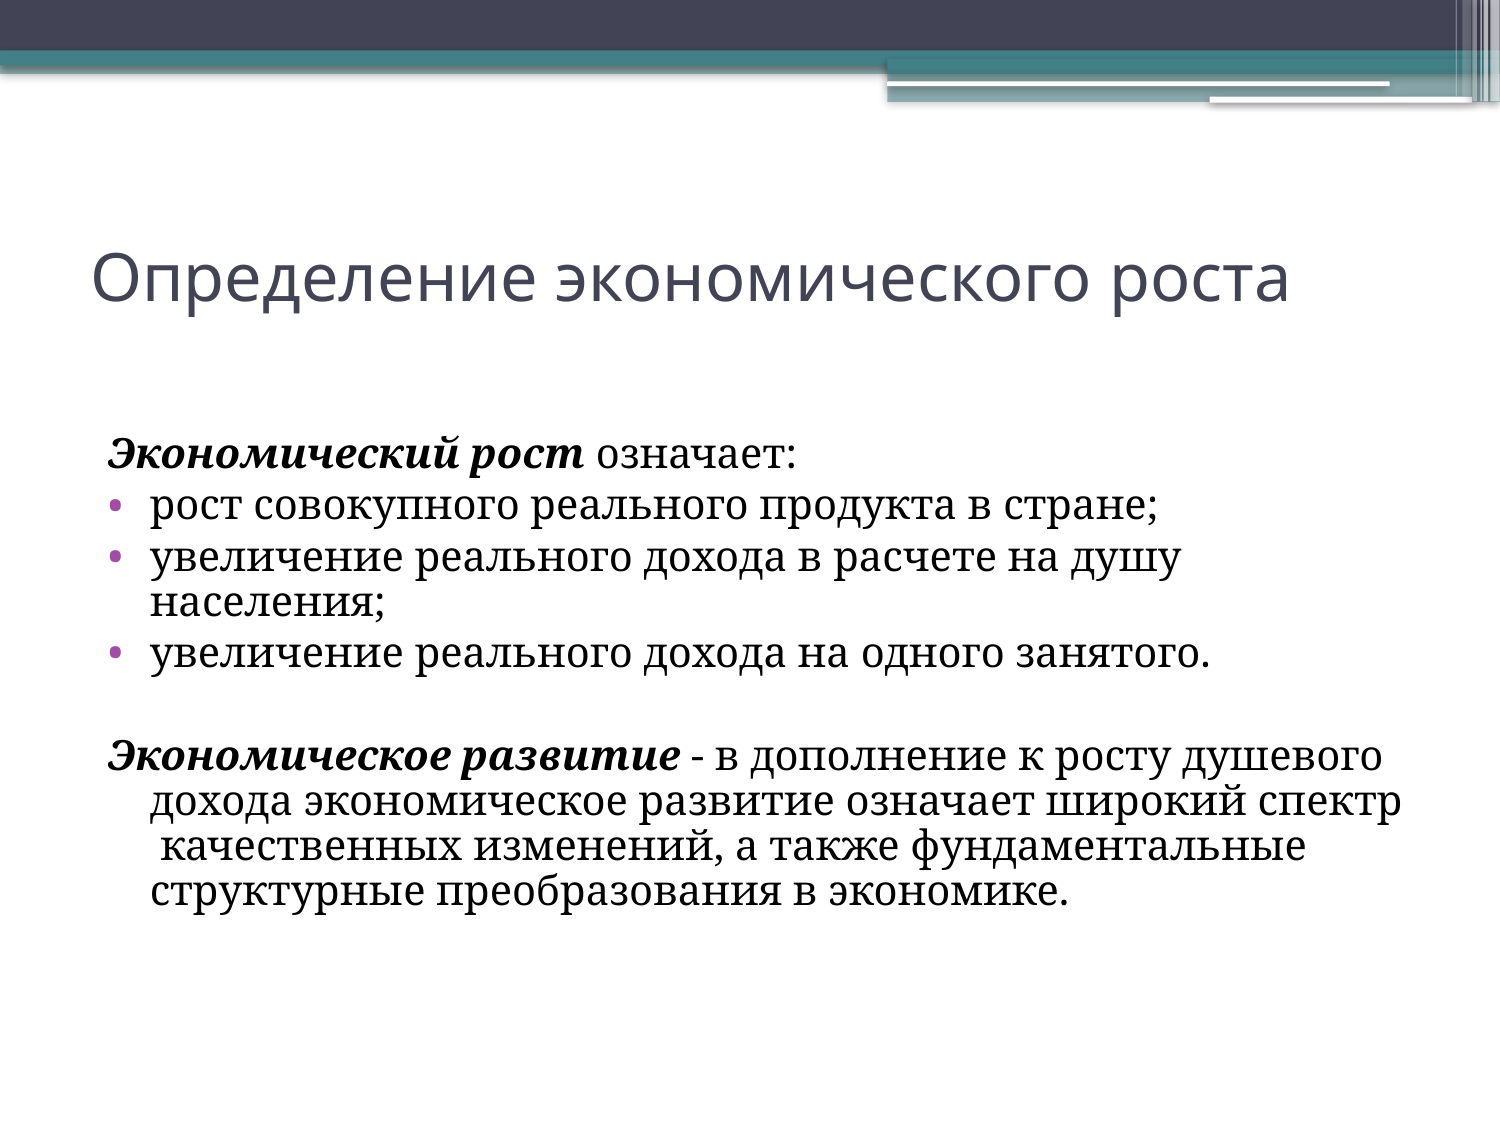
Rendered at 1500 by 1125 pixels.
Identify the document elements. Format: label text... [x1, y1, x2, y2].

list Экономический рост означает: рост совокупного реального продукта в стране; увеличение реального дохода в расчете на душу населения; увеличение реального дохода на одного занятого. Экономическое развитие - в дополнение к росту душевого дохода экономическое развитие означает широкий спектр качественных изменений, а также фундаментальные структурные преобразования в экономике. [74, 368, 1426, 1079]
title Определение экономического роста [74, 187, 1426, 363]
